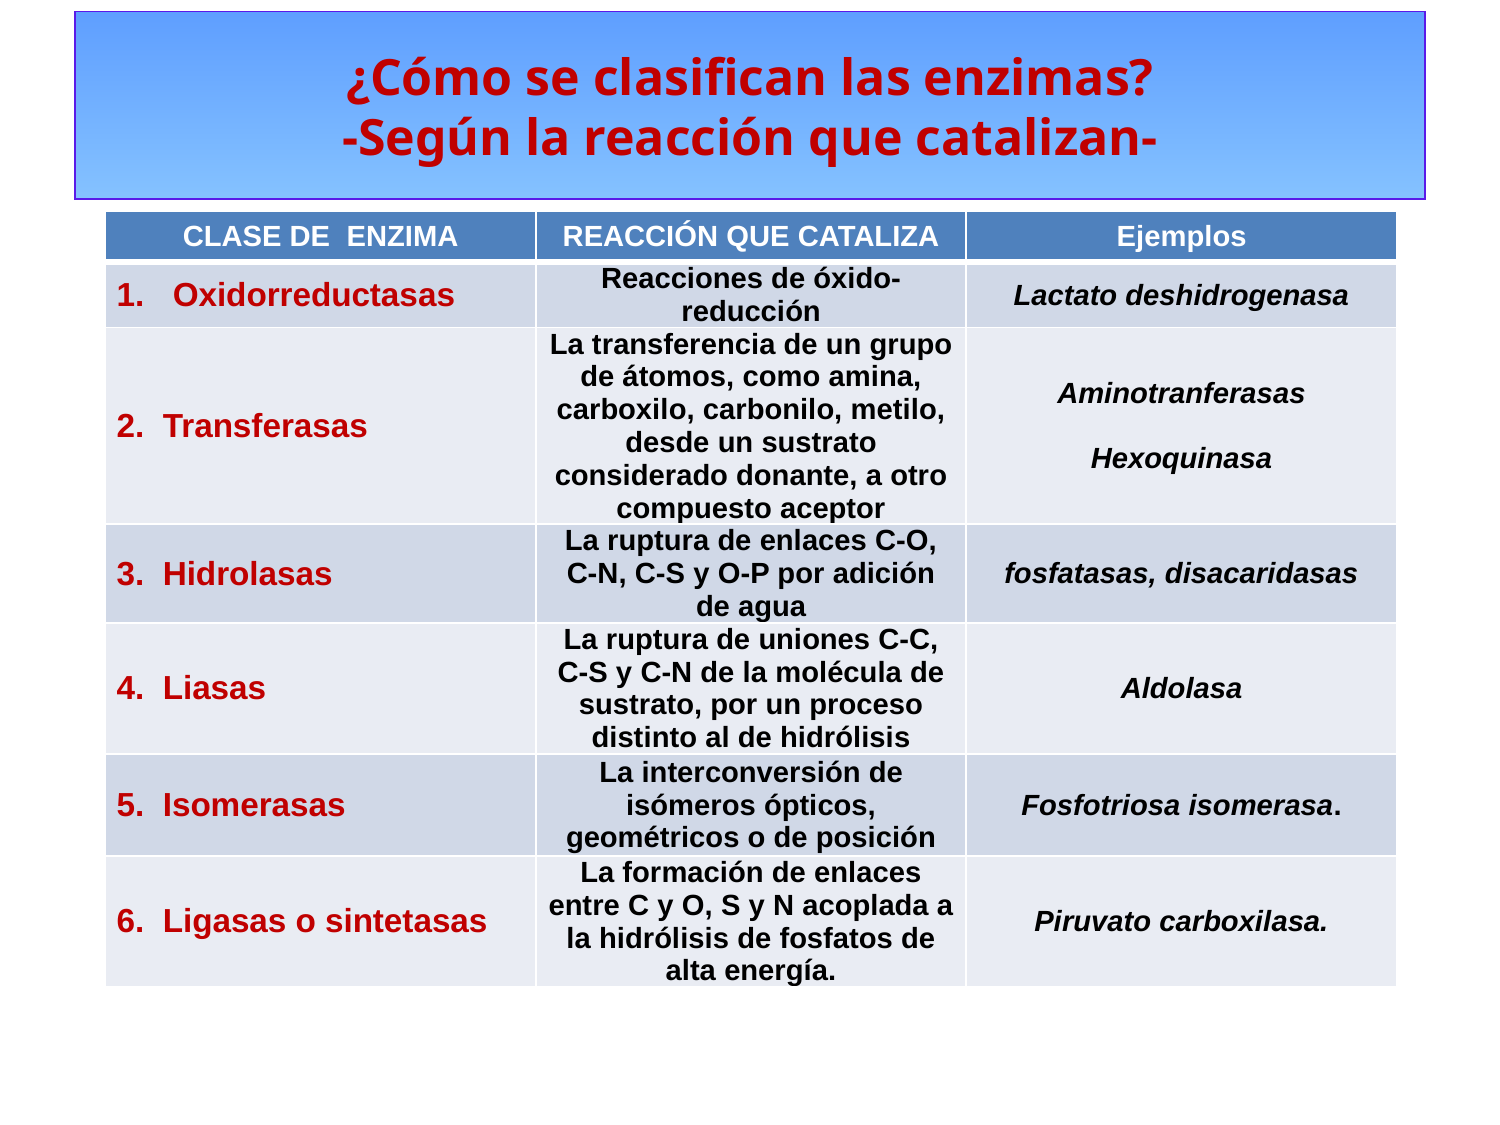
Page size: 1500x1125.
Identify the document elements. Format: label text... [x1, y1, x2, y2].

table_header REACCIÓN QUE CATALIZA [537, 212, 965, 259]
table_cell Fosfotriosa isomerasa. [967, 755, 1396, 855]
table_cell Lactato deshidrogenasa [967, 265, 1396, 327]
table_cell 5. Isomerasas [106, 755, 535, 855]
table_cell 6. Ligasas o sintetasas [106, 857, 535, 986]
table_cell La ruptura de enlaces C-O, C-N, C-S y O-P por adición de agua [537, 525, 965, 622]
table_cell Piruvato carboxilasa. [967, 857, 1396, 986]
table_header CLASE DE ENZIMA [106, 212, 535, 259]
table_cell 3. Hidrolasas [106, 525, 535, 622]
table_cell La interconversión de isómeros ópticos, geométricos o de posición [537, 755, 965, 855]
table_cell 4. Liasas [106, 624, 535, 753]
table_cell 2. Transferasas [106, 328, 535, 523]
title ¿Cómo se clasifican las enzimas? -Según la reacción que catalizan- [74, 11, 1426, 200]
table_cell fosfatasas, disacaridasas [967, 525, 1396, 622]
table_cell Oxidorreductasas [106, 265, 535, 327]
table_cell La formación de enlaces entre C y O, S y N acoplada a la hidrólisis de fosfatos de alta energía. [537, 857, 965, 986]
table_cell Aminotranferasas Hexoquinasa [967, 328, 1396, 523]
table_cell La ruptura de uniones C-C, C-S y C-N de la molécula de sustrato, por un proceso distinto al de hidrólisis [537, 624, 965, 753]
table_cell La transferencia de un grupo de átomos, como amina, carboxilo, carbonilo, metilo, desde un sustrato considerado donante, a otro compuesto aceptor [537, 328, 965, 523]
table_cell Aldolasa [967, 624, 1396, 753]
table_header Ejemplos [967, 212, 1396, 259]
table_cell Reacciones de óxido-reducción [537, 265, 965, 327]
